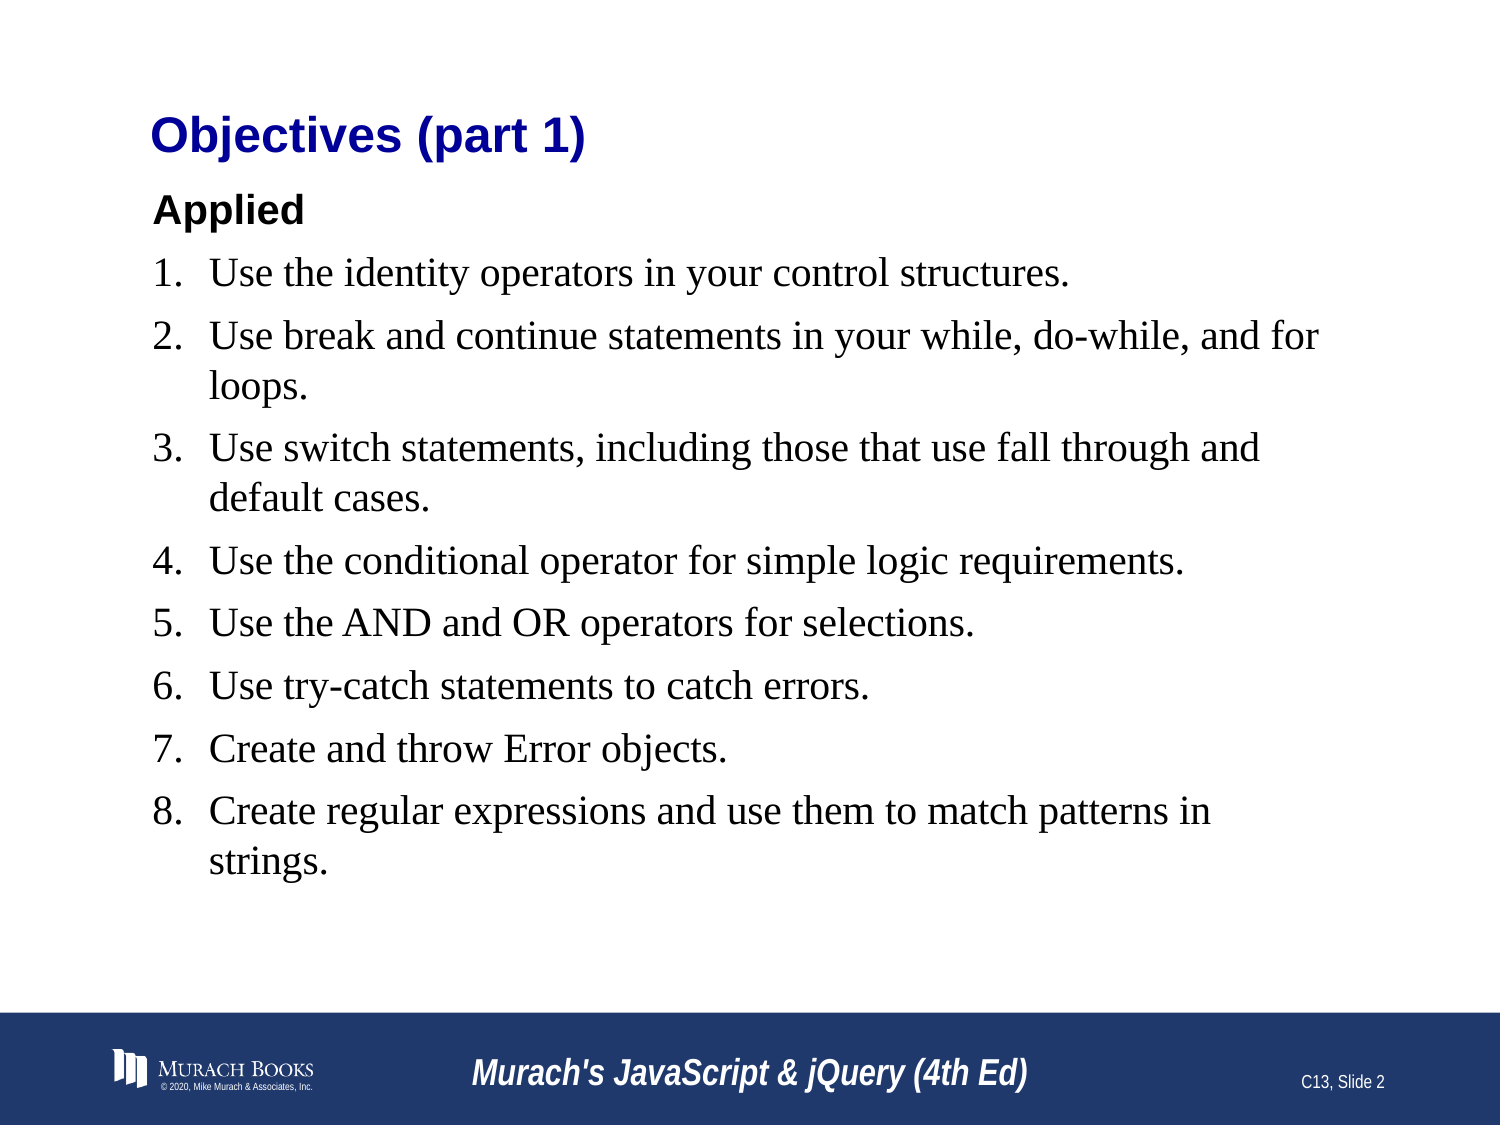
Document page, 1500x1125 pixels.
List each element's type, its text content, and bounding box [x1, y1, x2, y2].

list Applied Use the identity operators in your control structures. Use break and continue statements in your while, do-while, and for loops. Use switch statements, including those that use fall through and default cases. Use the conditional operator for simple logic requirements. Use the AND and OR operators for selections. Use try-catch statements to catch errors. Create and throw Error objects. Create regular expressions and use them to match patterns in strings. [137, 174, 1350, 975]
title Objectives (part 1) [150, 102, 1350, 164]
slide_number Murach's JavaScript & jQuery (4th Ed) [463, 1025, 1050, 1100]
footer © 2020, Mike Murach & Associates, Inc. [12, 1025, 463, 1100]
slide_number C13, Slide 2 [1087, 1025, 1400, 1100]
